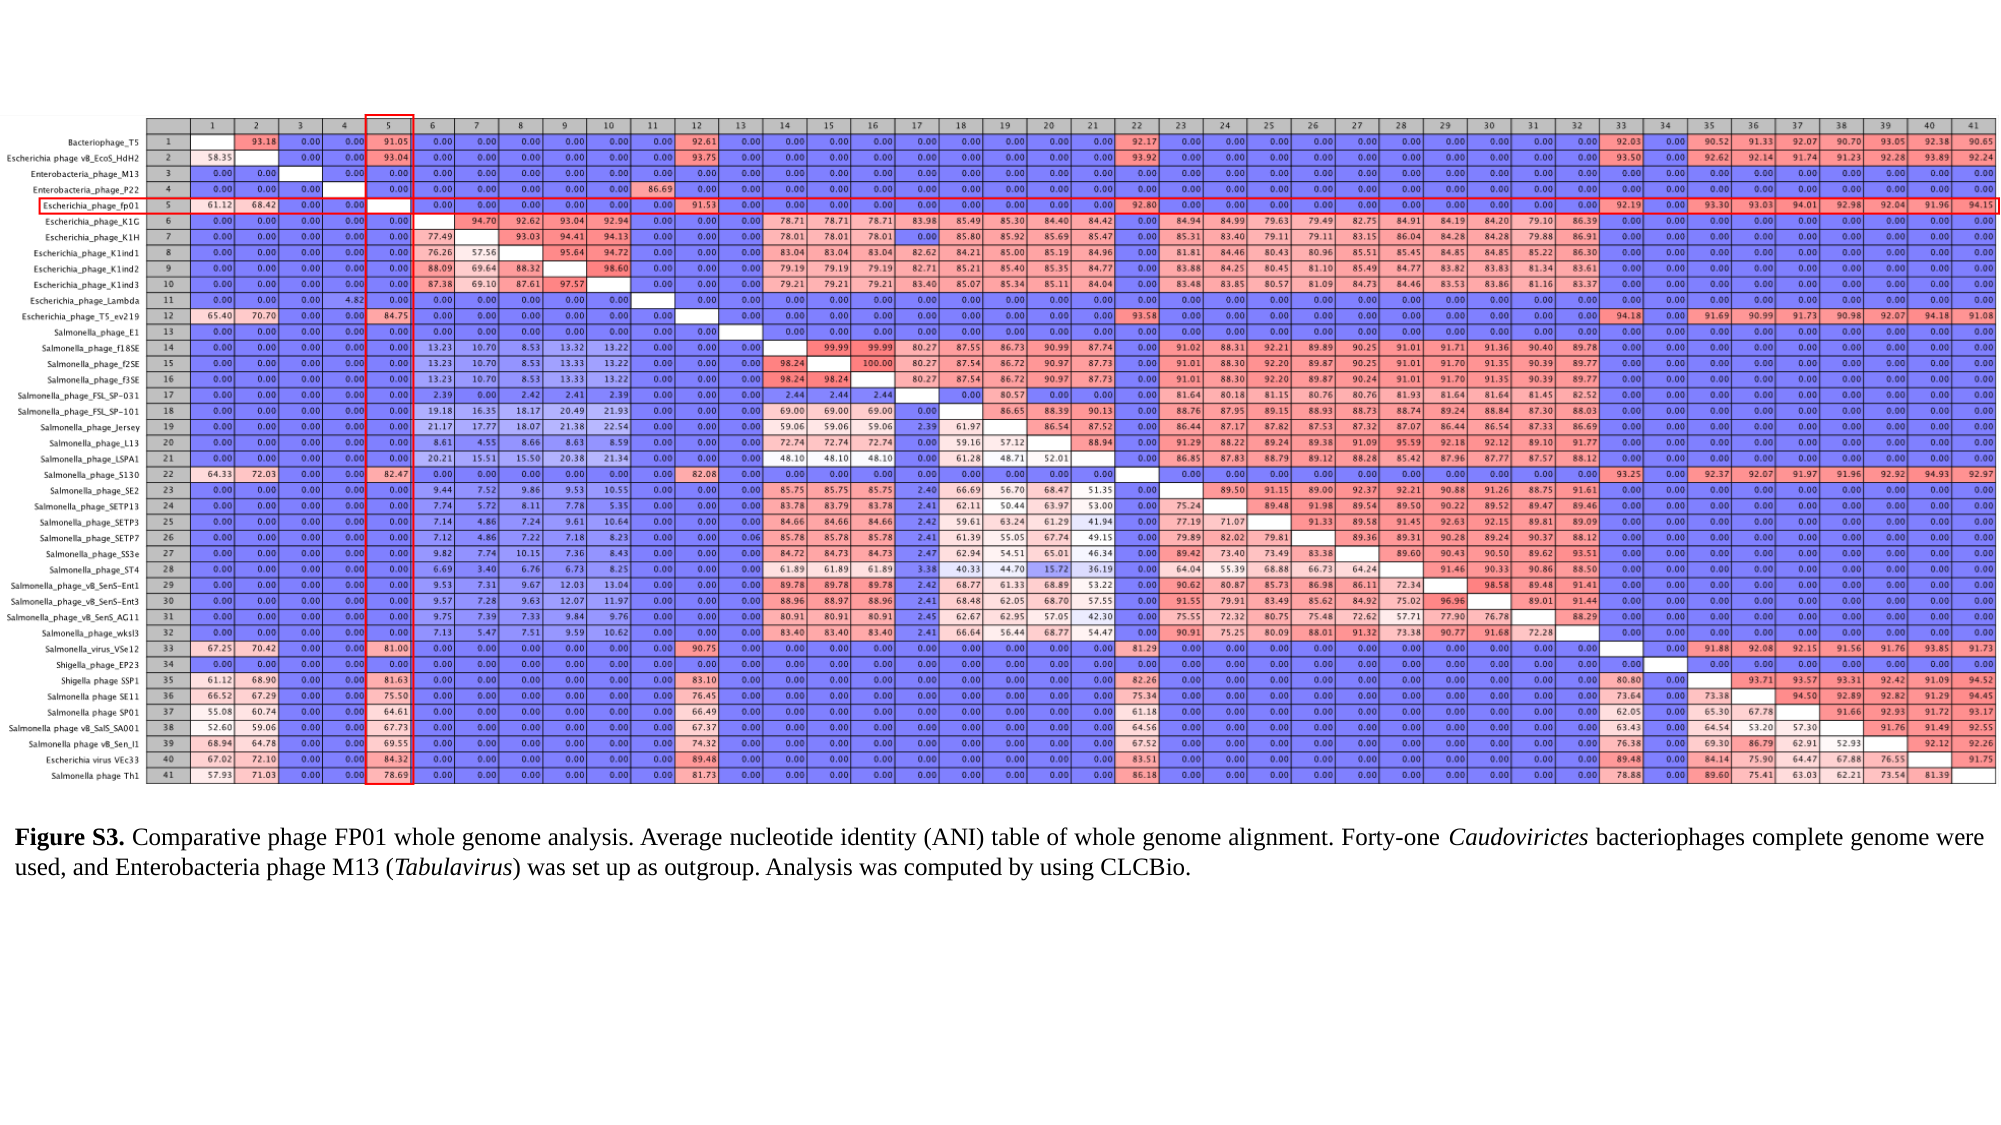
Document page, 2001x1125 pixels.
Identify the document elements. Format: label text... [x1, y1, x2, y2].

text_box Figure S3. Comparative phage FP01 whole genome analysis. Average nucleotide identity (ANI) table of whole genome alignment. Forty-one Caudovirictes bacteriophages complete genome were used, and Enterobacteria phage M13 (Tabulavirus) was set up as outgroup. Analysis was computed by using CLCBio. [0, 813, 2000, 888]
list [0, 114, 2000, 788]
